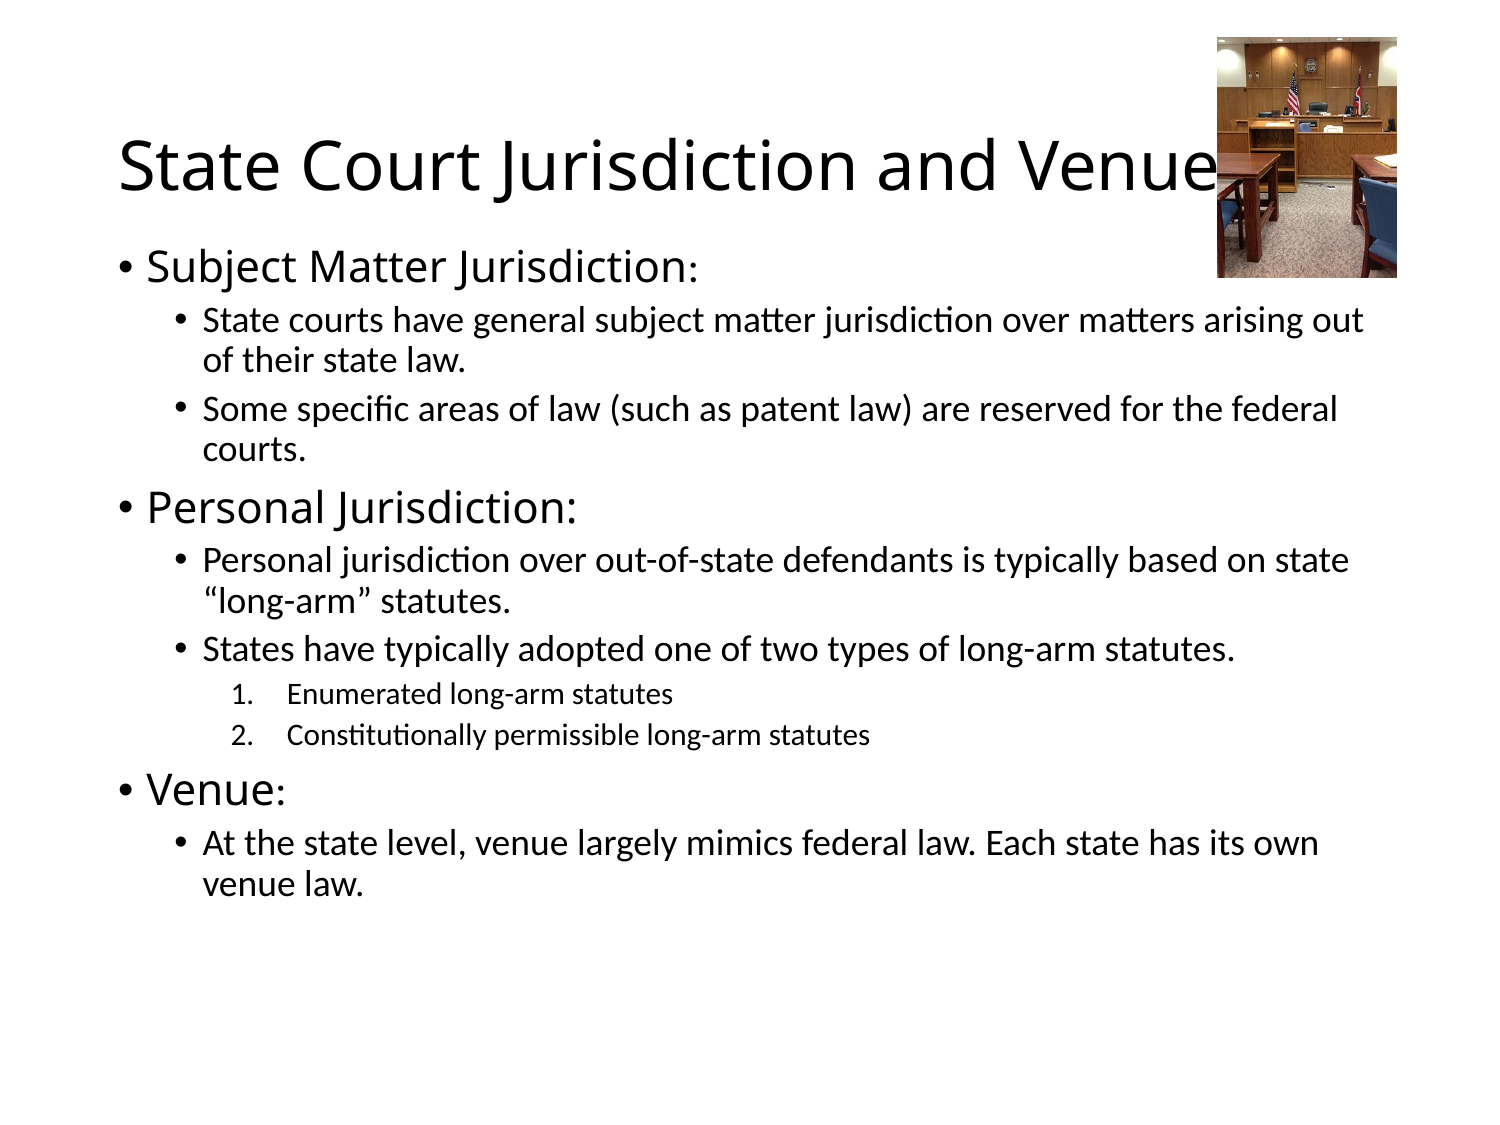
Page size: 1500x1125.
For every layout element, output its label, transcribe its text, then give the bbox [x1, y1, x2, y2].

list Subject Matter Jurisdiction: State courts have general subject matter jurisdiction over matters arising out of their state law. Some specific areas of law (such as patent law) are reserved for the federal courts. Personal Jurisdiction: Personal jurisdiction over out-of-state defendants is typically based on state “long-arm” statutes. States have typically adopted one of two types of long-arm statutes. Enumerated long-arm statutes Constitutionally permissible long-arm statutes Venue: At the state level, venue largely mimics federal law. Each state has its own venue law. [102, 237, 1398, 952]
title State Court Jurisdiction and Venue [102, 59, 1217, 237]
picture [1217, 36, 1397, 278]
